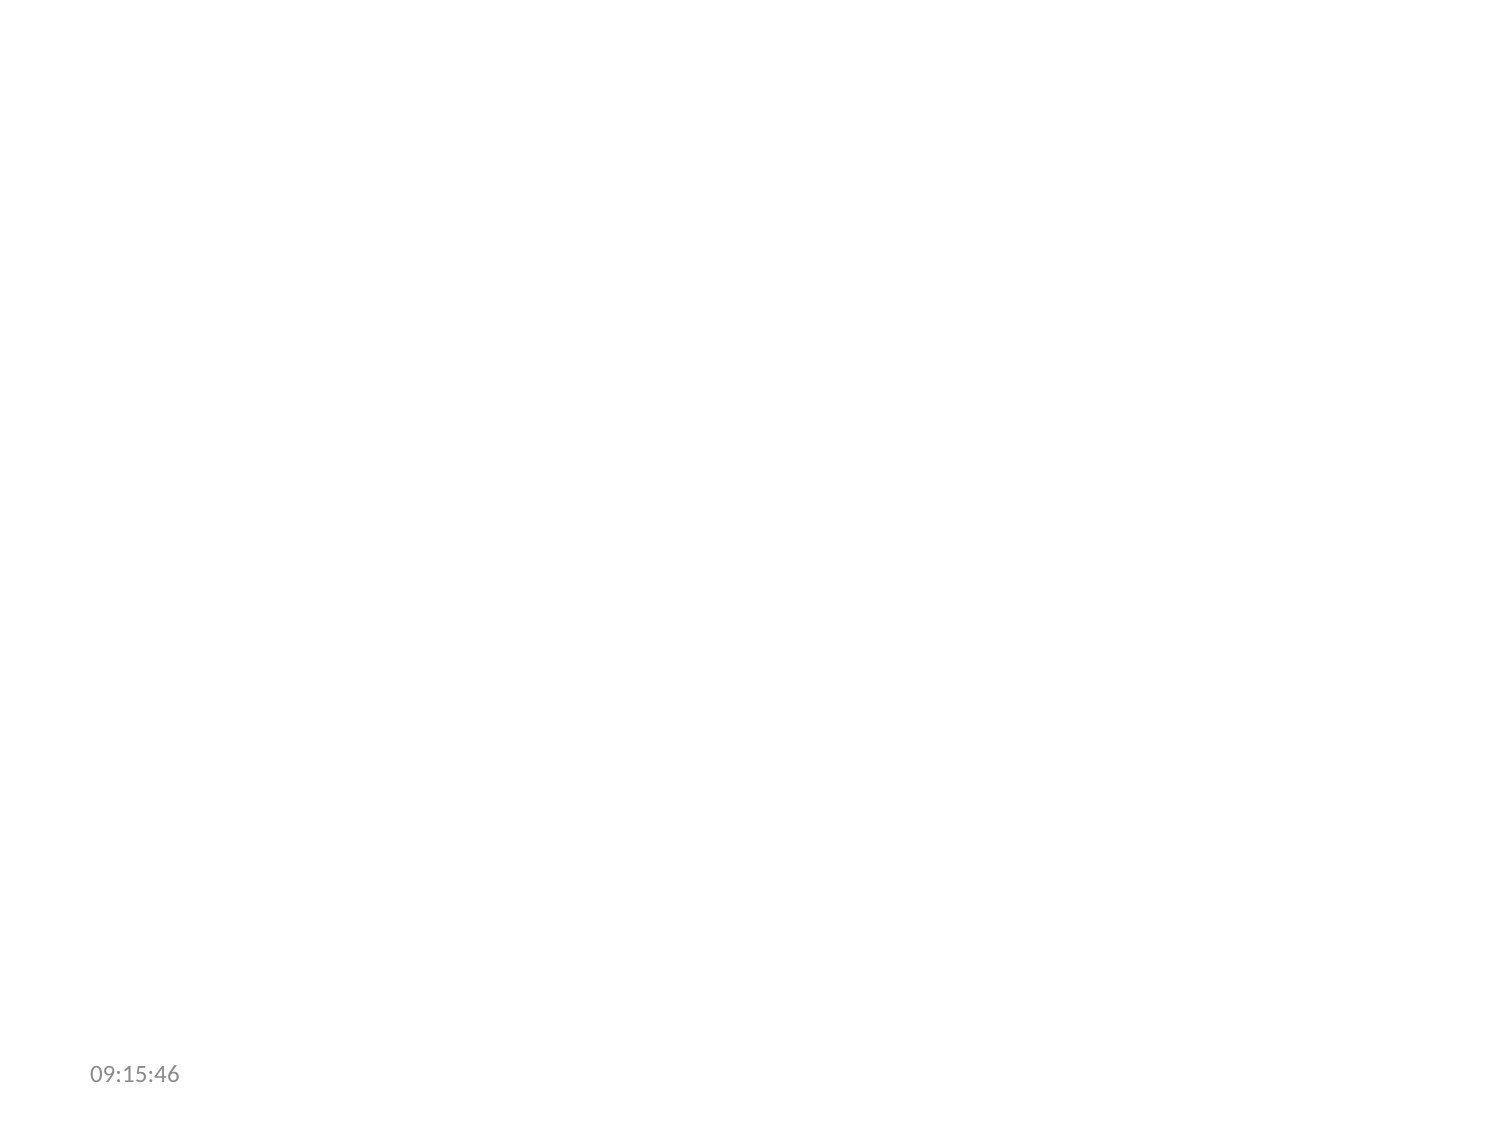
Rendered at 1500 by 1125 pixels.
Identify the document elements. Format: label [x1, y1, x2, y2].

slide_number [75, 1042, 425, 1103]
